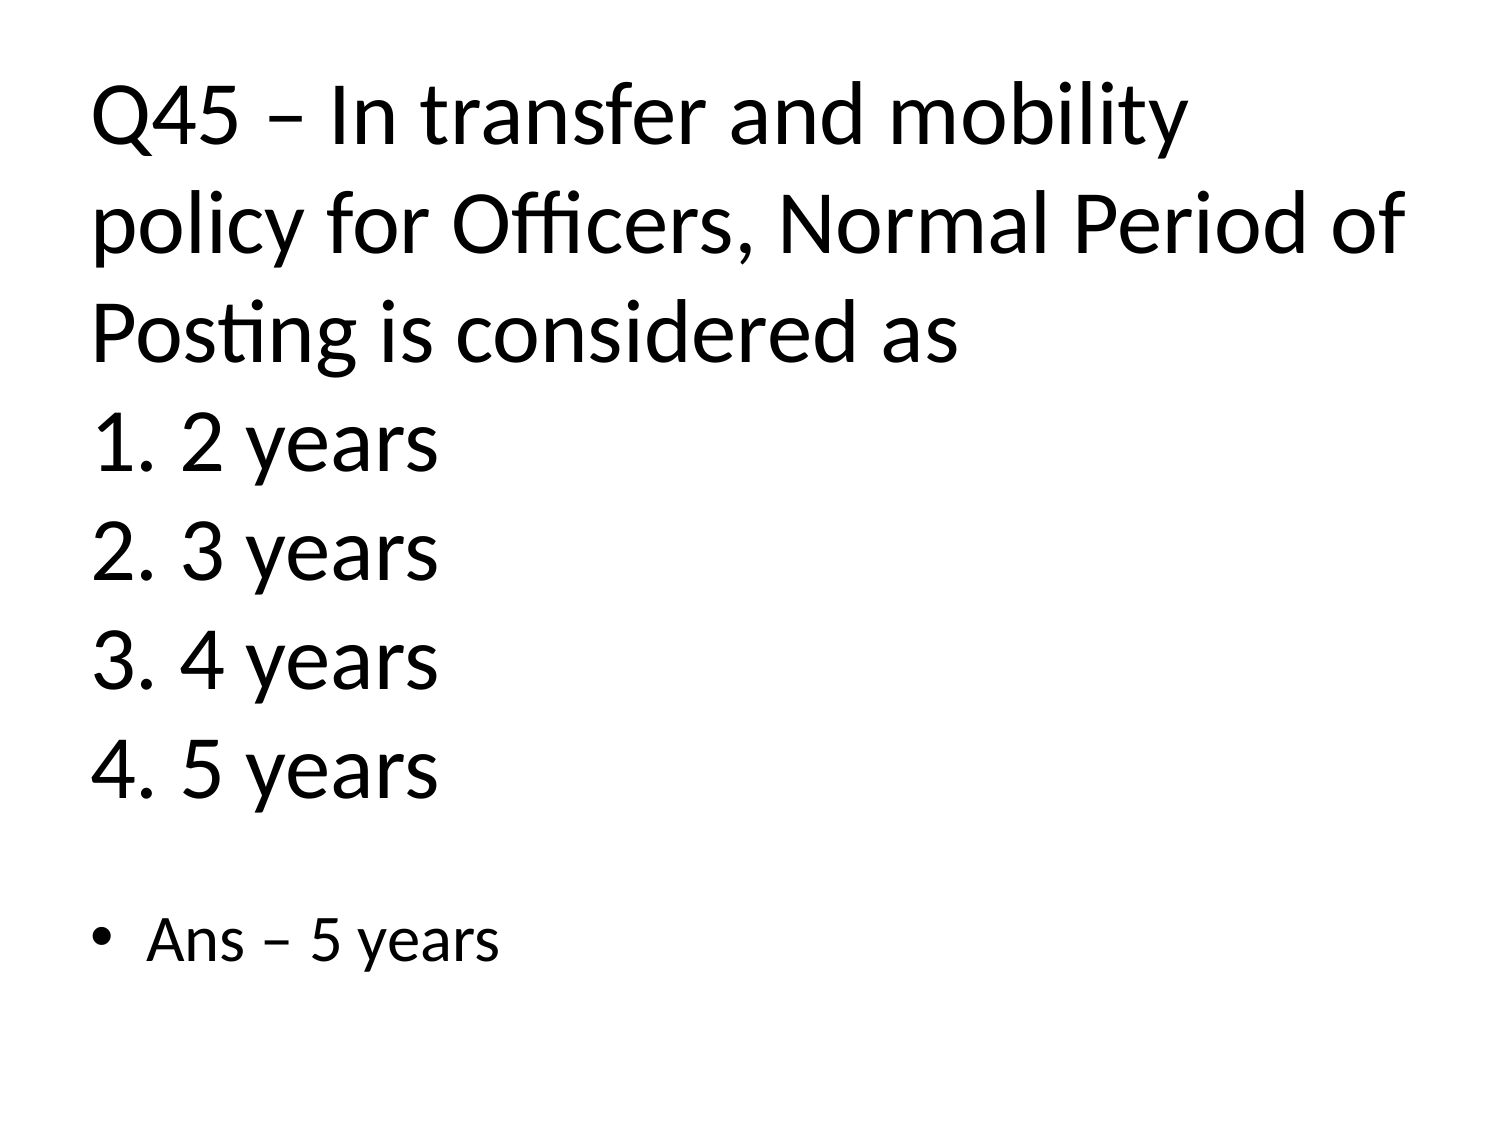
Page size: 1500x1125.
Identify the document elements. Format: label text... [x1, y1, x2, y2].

list Ans – 5 years [75, 887, 1425, 1005]
title Q45 – In transfer and mobility policy for Officers, Normal Period of Posting is considered as 1. 2 years 2. 3 years 3. 4 years 4. 5 years [75, 45, 1425, 825]
